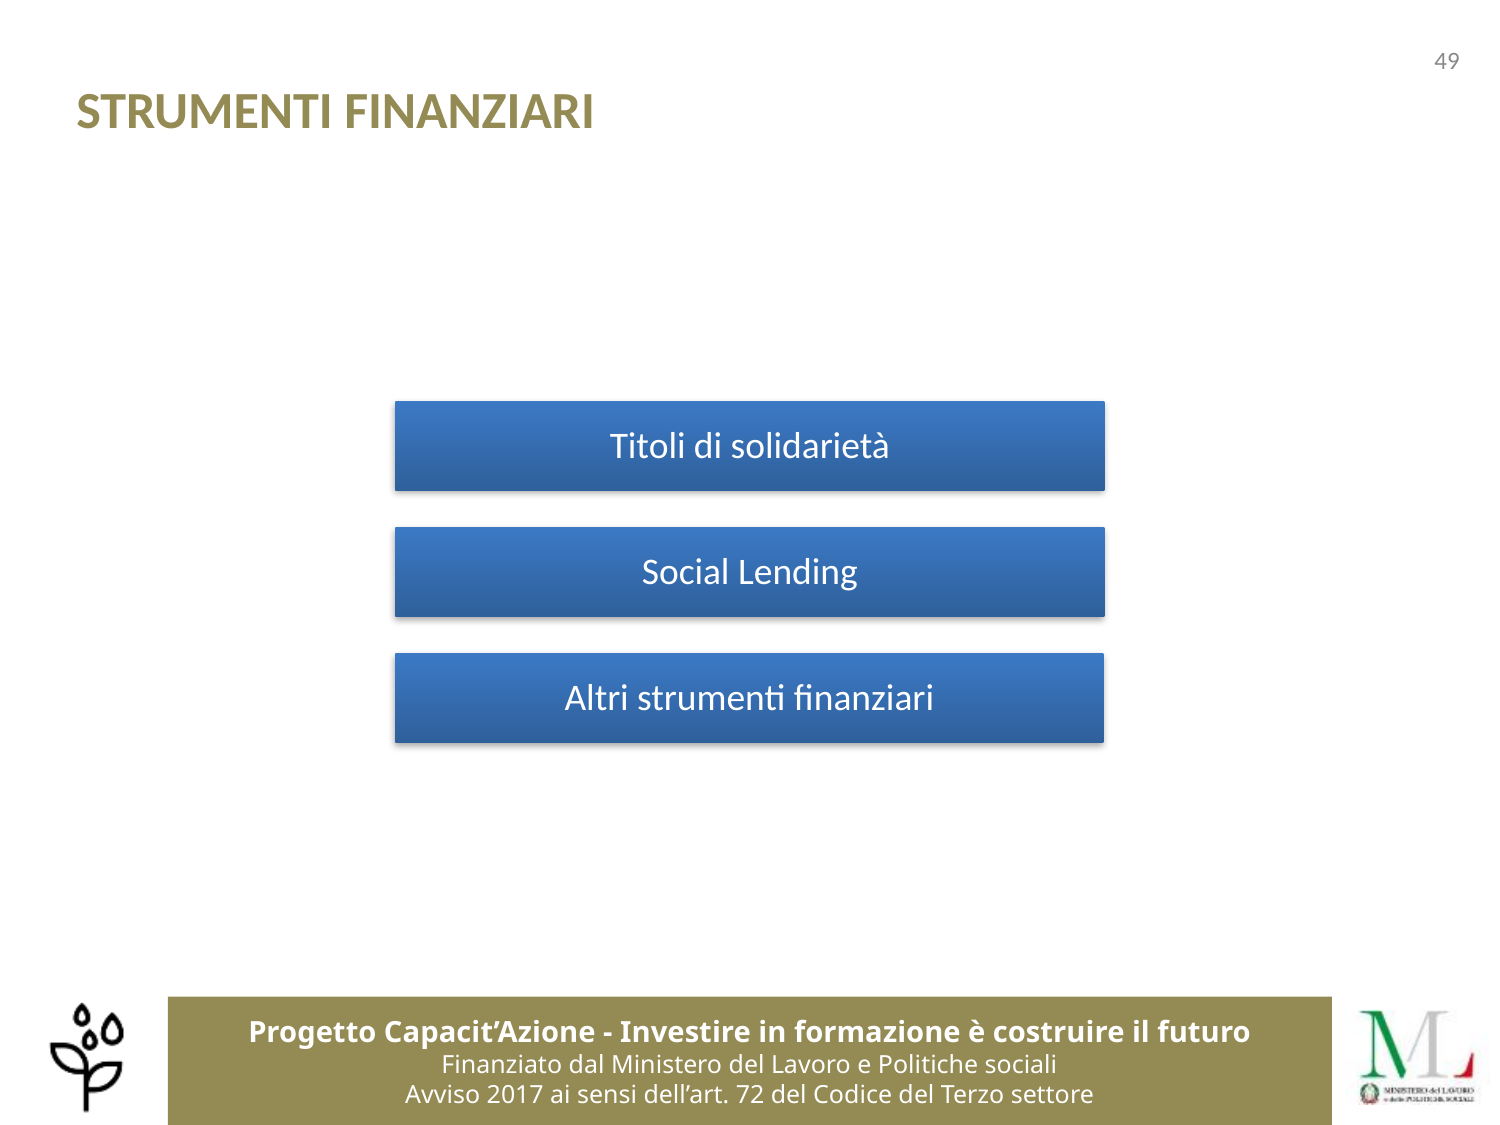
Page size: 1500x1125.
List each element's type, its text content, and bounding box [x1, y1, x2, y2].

text_box Progetto Capacit’Azione - Investire in formazione è costruire il futuro Finanziato dal Ministero del Lavoro e Politiche sociali Avviso 2017 ai sensi dell’art. 72 del Codice del Terzo settore [166, 994, 1334, 1125]
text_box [394, 216, 1106, 928]
slide_number 49 [1124, 29, 1475, 90]
text_box STRUMENTI FINANZIARI [39, 69, 632, 159]
picture [47, 1002, 129, 1113]
picture [1345, 1009, 1491, 1106]
